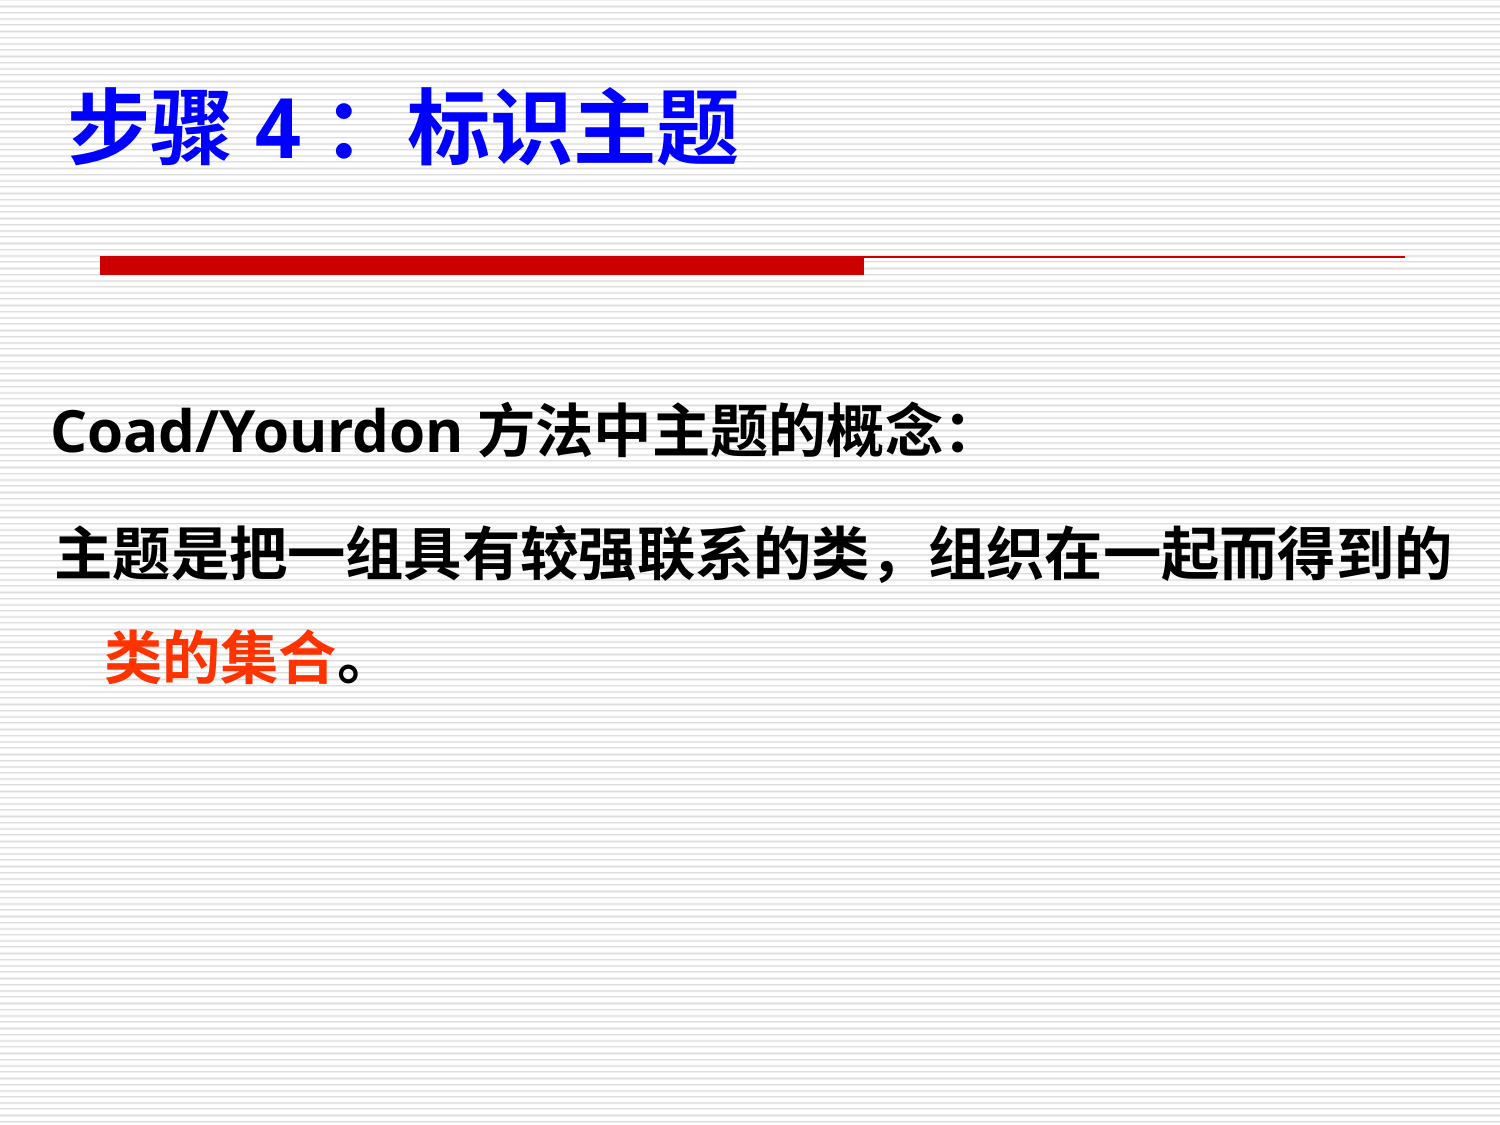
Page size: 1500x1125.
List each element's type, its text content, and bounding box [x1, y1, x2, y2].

text_box 步骤4：标识主题 [67, 75, 741, 176]
picture [0, 0, 1500, 1125]
text_box Coad/Yourdon方法中主题的概念： 主题是把一组具有较强联系的类，组织在一起而得到的类的集合。 [12, 252, 1500, 858]
